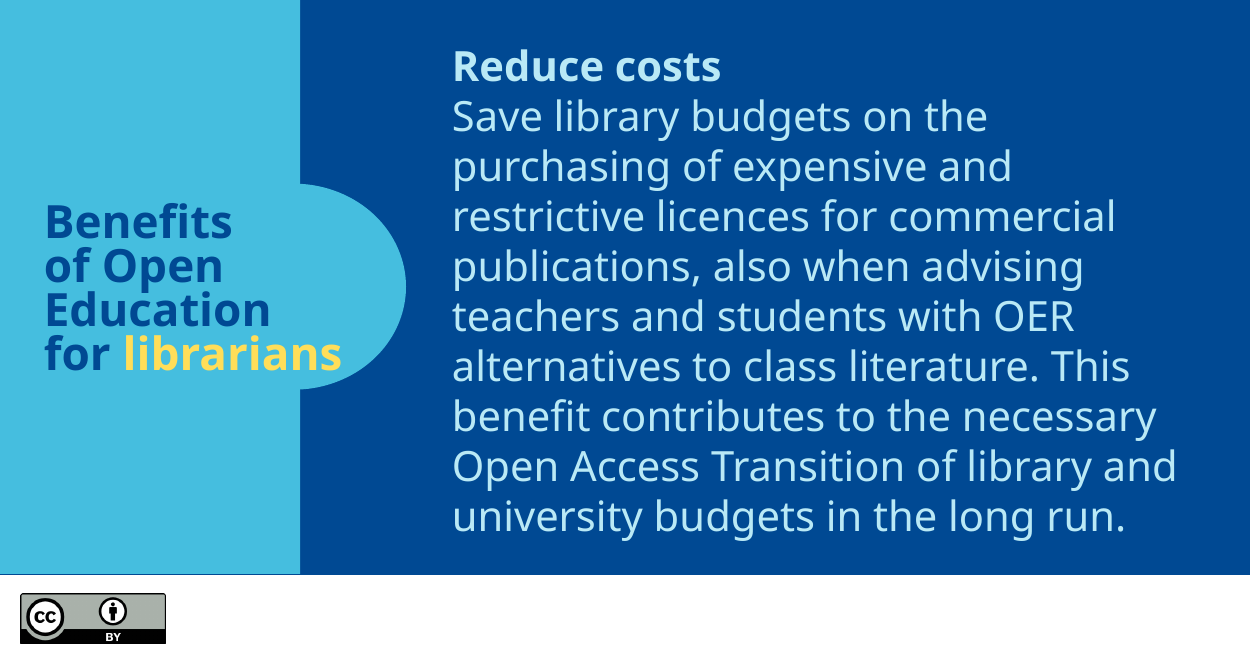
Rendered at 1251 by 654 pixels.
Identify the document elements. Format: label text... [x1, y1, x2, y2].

text_box [0, 0, 301, 574]
text_box [373, 213, 407, 360]
text_box Reduce costs Save library budgets on the purchasing of expensive and restrictive licences for commercial publications, also when advising teachers and students with OER alternatives to class literature. This benefit contributes to the necessary Open Access Transition of library and university budgets in the long run. [439, 27, 1202, 553]
text_box Benefits of Open Education for librarians [31, 191, 373, 392]
text_box [0, 582, 1250, 654]
text_box [252, 183, 336, 191]
picture [20, 592, 166, 645]
